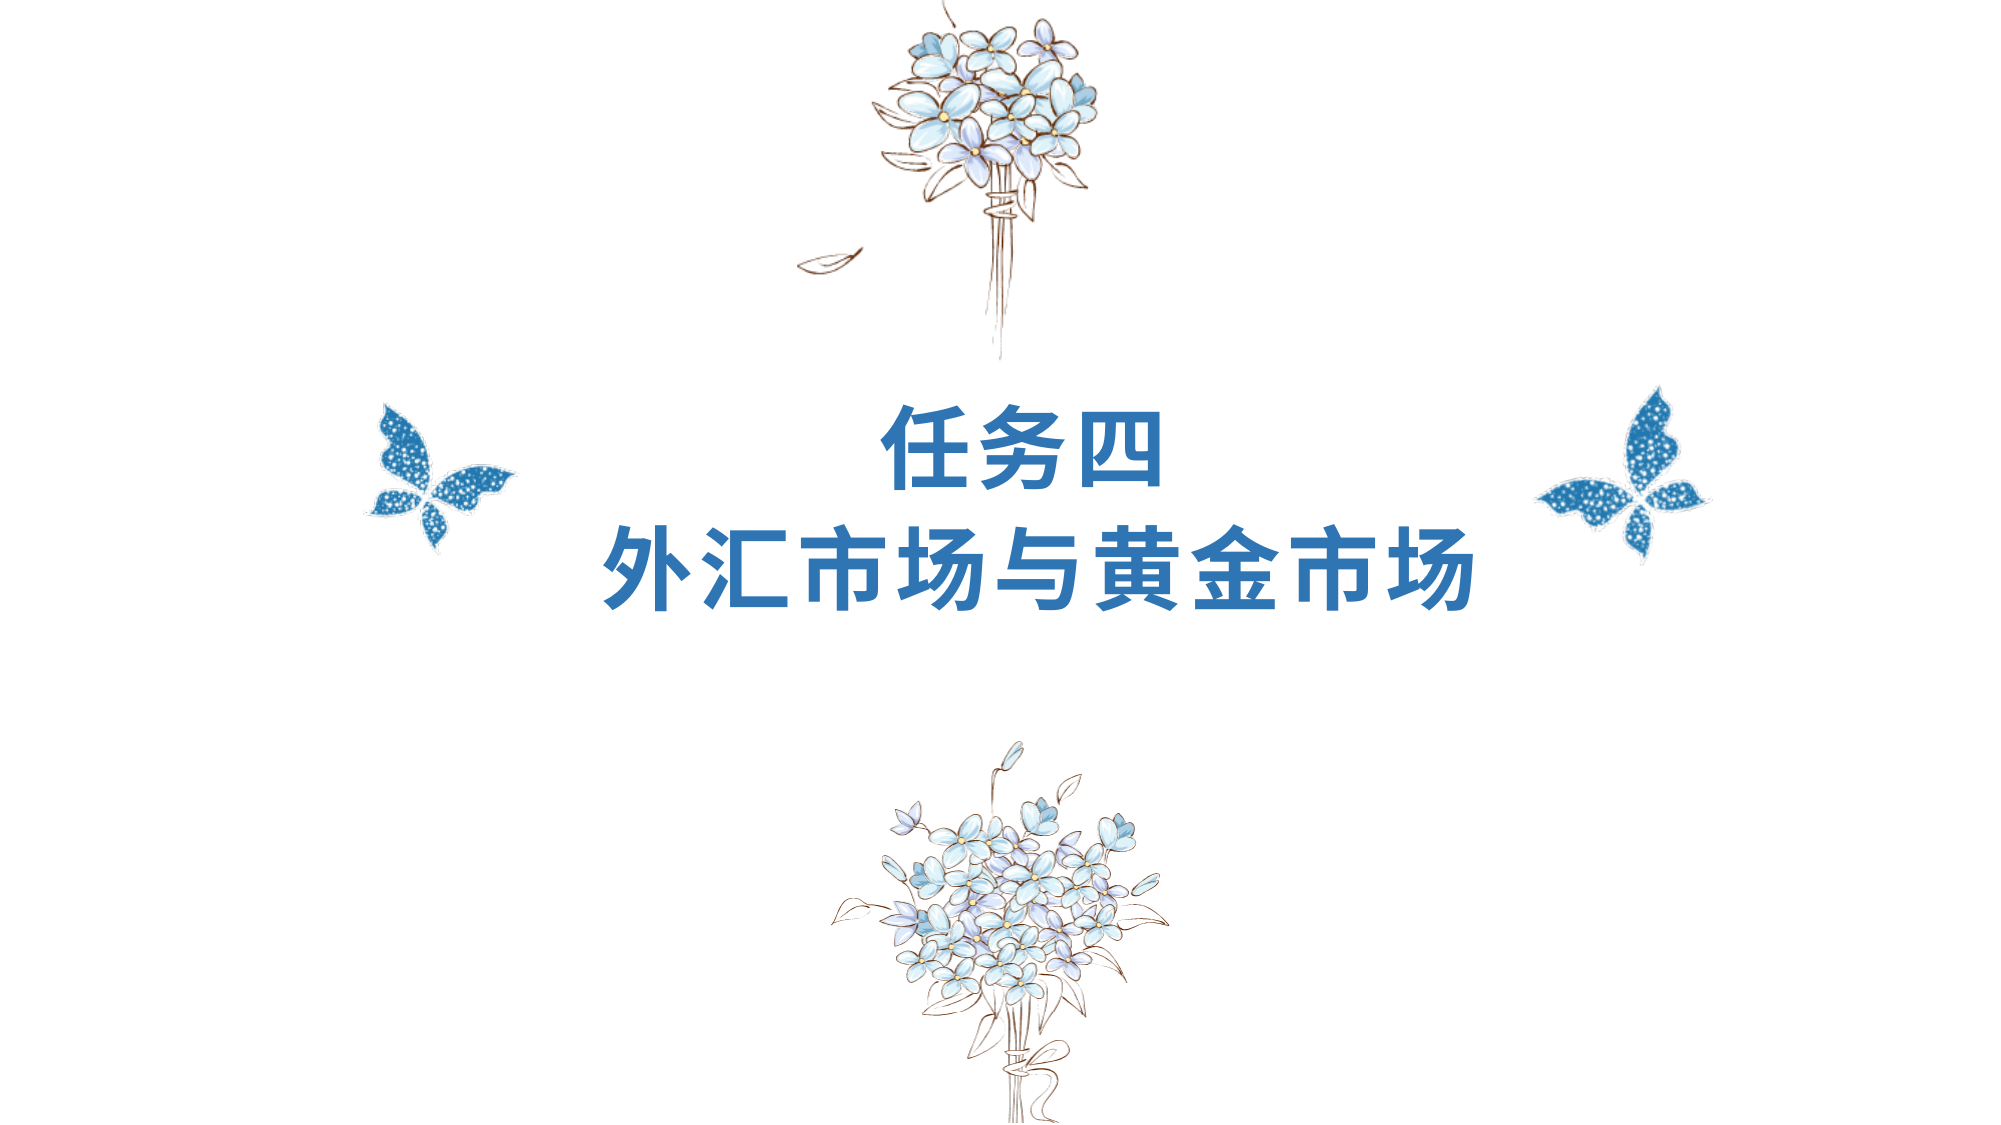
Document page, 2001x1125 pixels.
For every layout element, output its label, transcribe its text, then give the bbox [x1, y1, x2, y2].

picture [363, 402, 515, 556]
picture [1564, 380, 1724, 586]
picture [797, 0, 1099, 362]
picture [831, 741, 1170, 1123]
title 任务四 外汇市场与黄金市场 [515, 373, 1564, 630]
